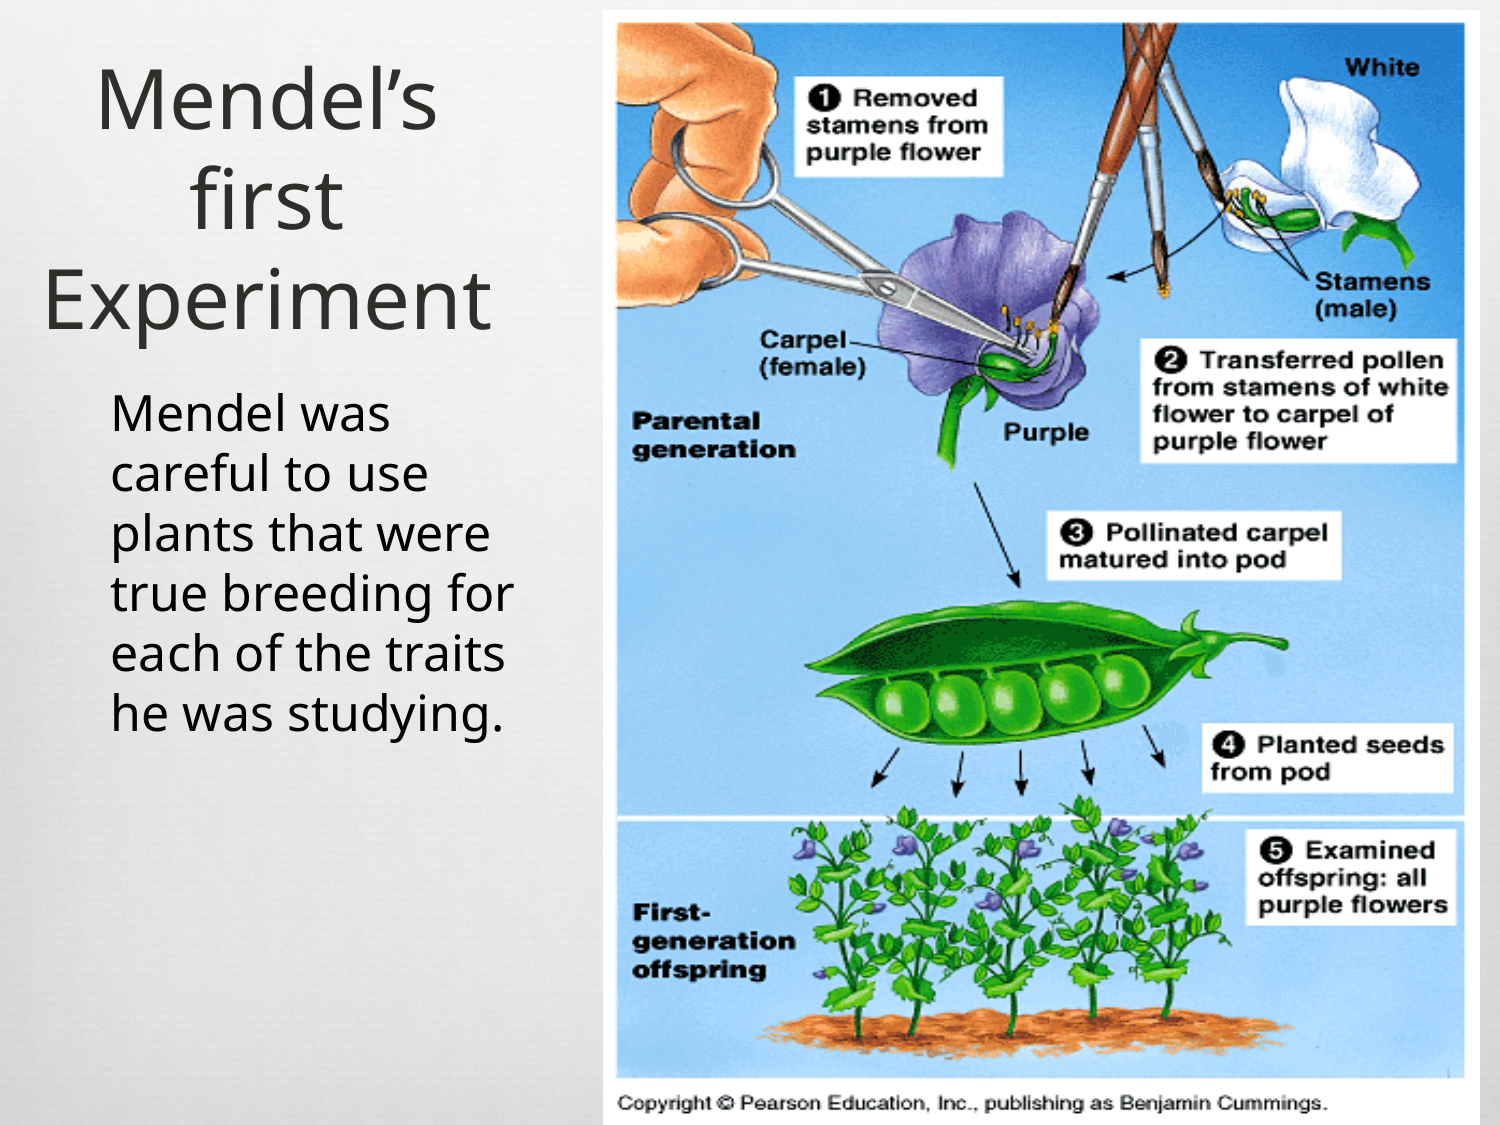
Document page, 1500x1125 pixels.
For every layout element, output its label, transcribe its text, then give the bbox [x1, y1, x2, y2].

title Mendel’s first Experiment [24, 40, 511, 353]
picture [603, 10, 1481, 1125]
text_box Mendel was careful to use plants that were true breeding for each of the traits he was studying. [96, 373, 551, 749]
